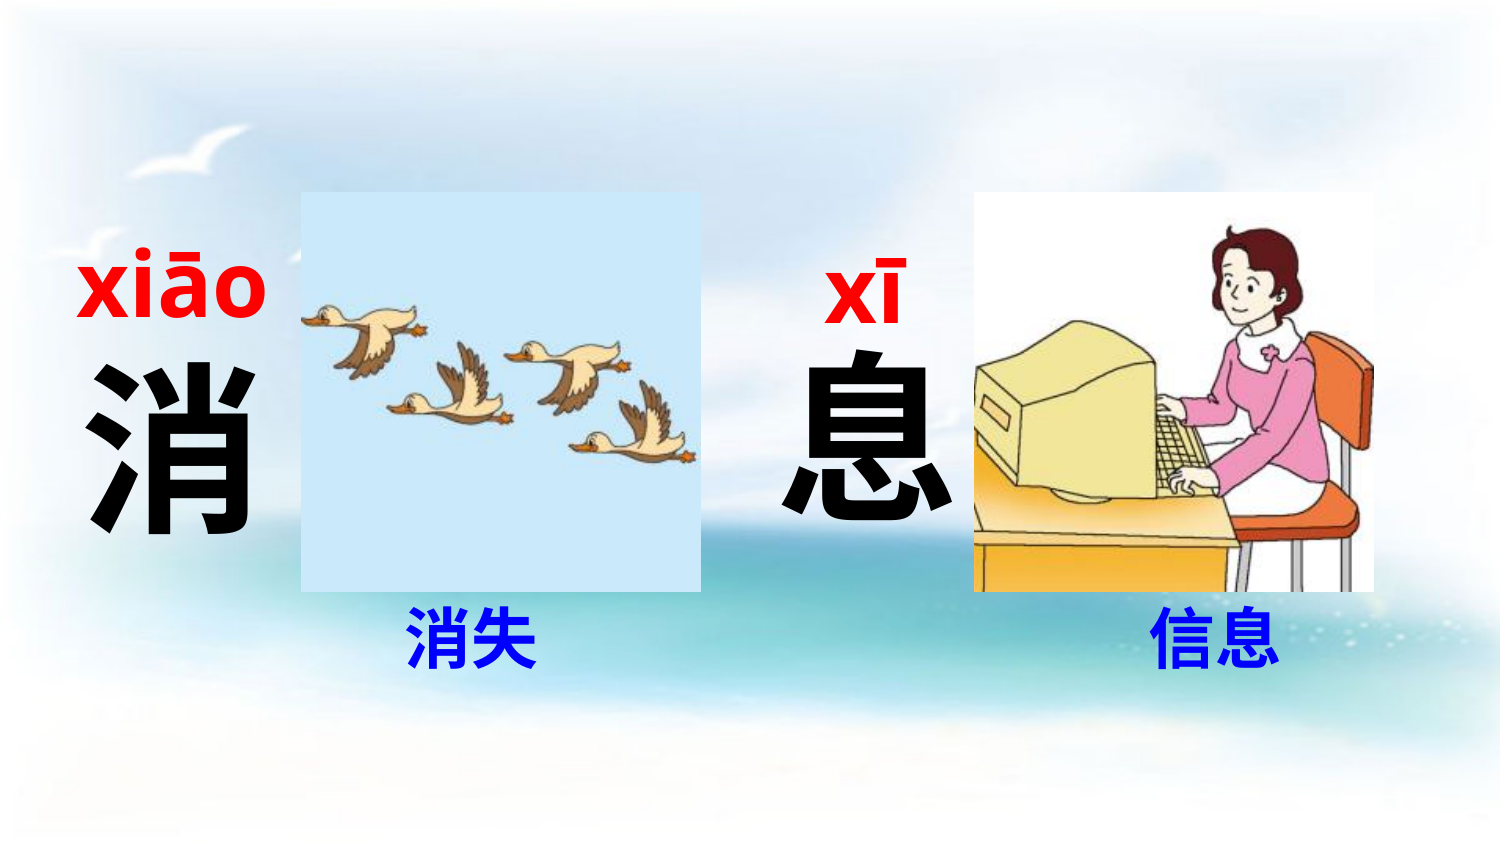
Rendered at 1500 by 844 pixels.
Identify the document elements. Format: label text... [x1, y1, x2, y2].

text_box xī [810, 224, 921, 350]
text_box 信息 [1134, 595, 1377, 685]
text_box 消失 [389, 600, 557, 685]
text_box 息 [761, 316, 969, 551]
picture [0, 0, 1500, 844]
text_box 消 [65, 344, 279, 563]
text_box xiāo [61, 218, 285, 344]
